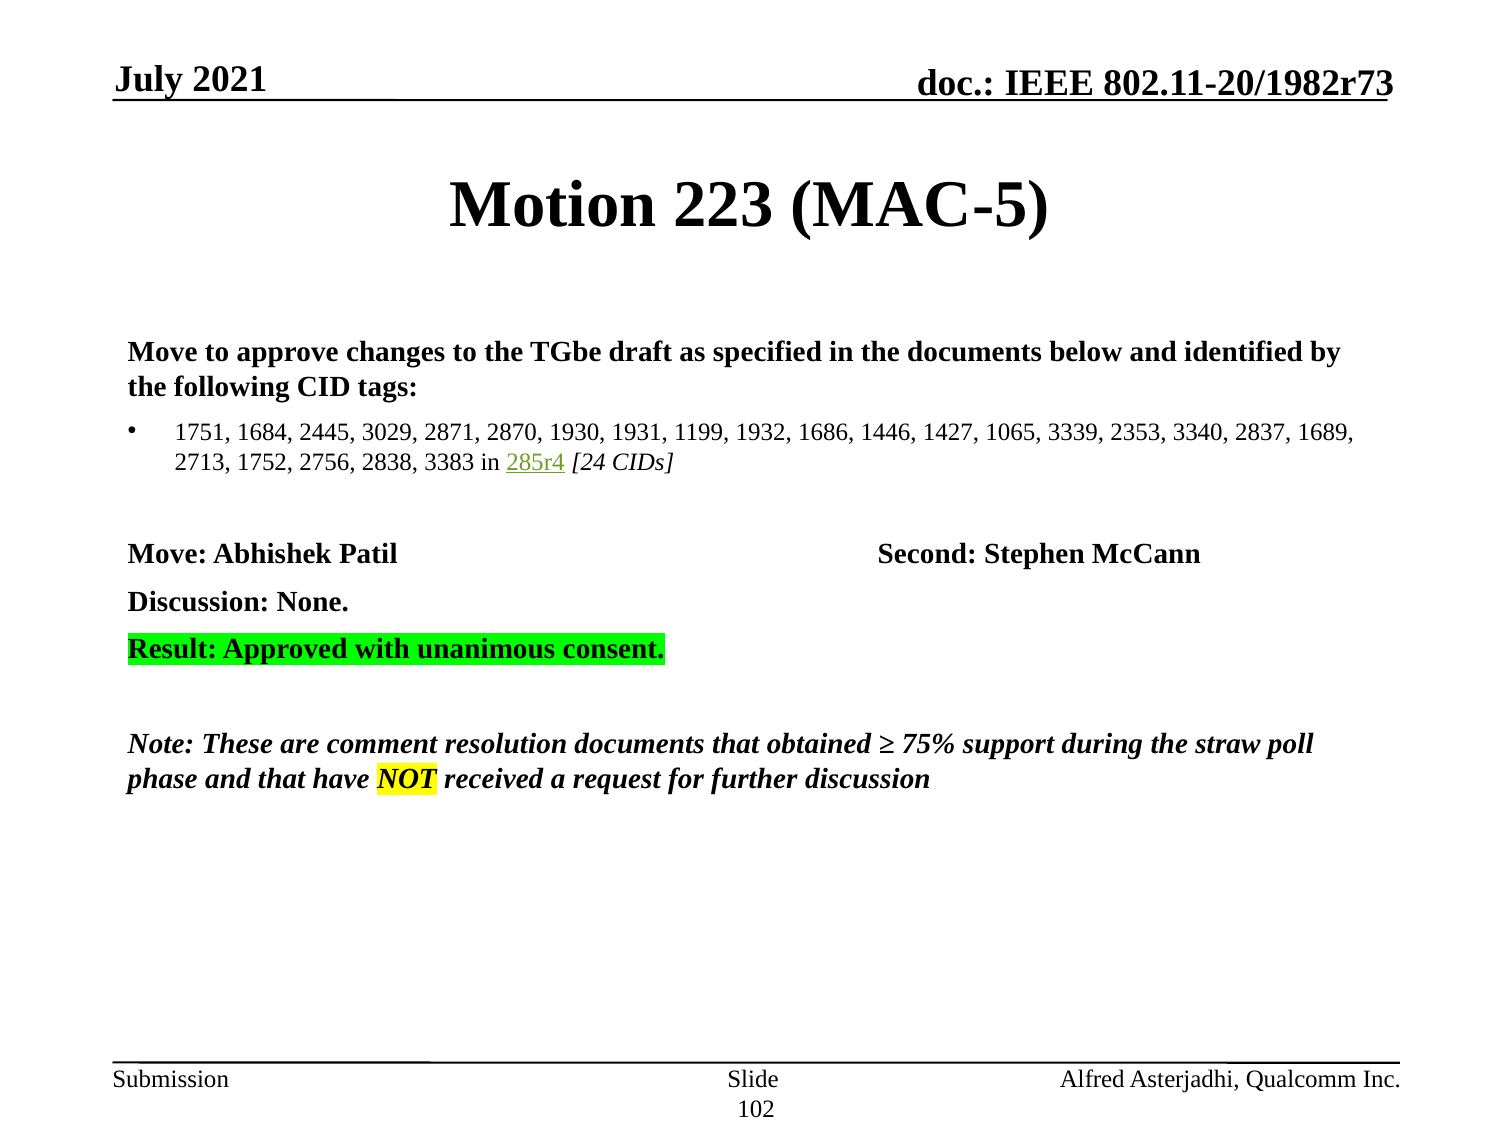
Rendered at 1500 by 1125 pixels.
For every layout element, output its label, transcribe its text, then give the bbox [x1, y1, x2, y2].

list Move to approve changes to the TGbe draft as specified in the documents below and identified by the following CID tags: 1751, 1684, 2445, 3029, 2871, 2870, 1930, 1931, 1199, 1932, 1686, 1446, 1427, 1065, 3339, 2353, 3340, 2837, 1689, 2713, 1752, 2756, 2838, 3383 in 285r4 [24 CIDs] Move: Abhishek Patil Second: Stephen McCann Discussion: None. Result: Approved with unanimous consent. Note: These are comment resolution documents that obtained ≥ 75% support during the straw poll phase and that have NOT received a request for further discussion [112, 324, 1388, 1063]
footer Alfred Asterjadhi, Qualcomm Inc. [878, 1061, 1402, 1093]
slide_number Slide 102 [712, 1061, 800, 1123]
title Motion 223 (MAC-5) [112, 112, 1388, 288]
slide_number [114, 54, 423, 100]
